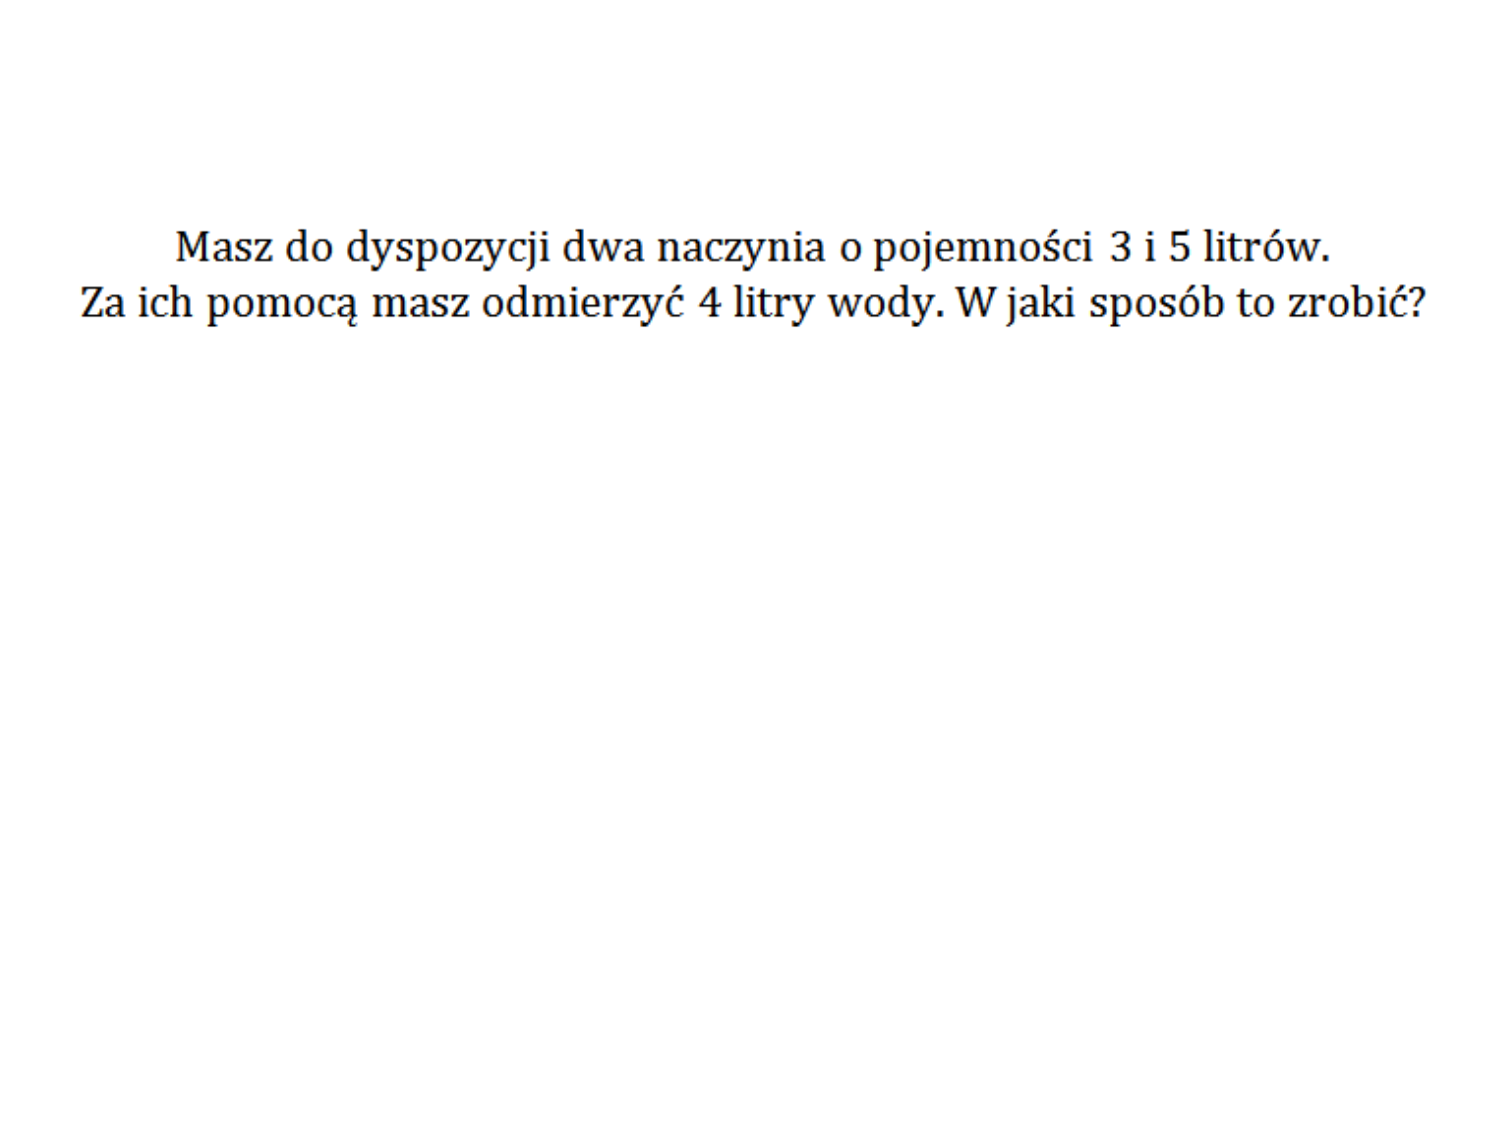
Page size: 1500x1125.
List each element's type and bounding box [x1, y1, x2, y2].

picture [53, 204, 1459, 335]
